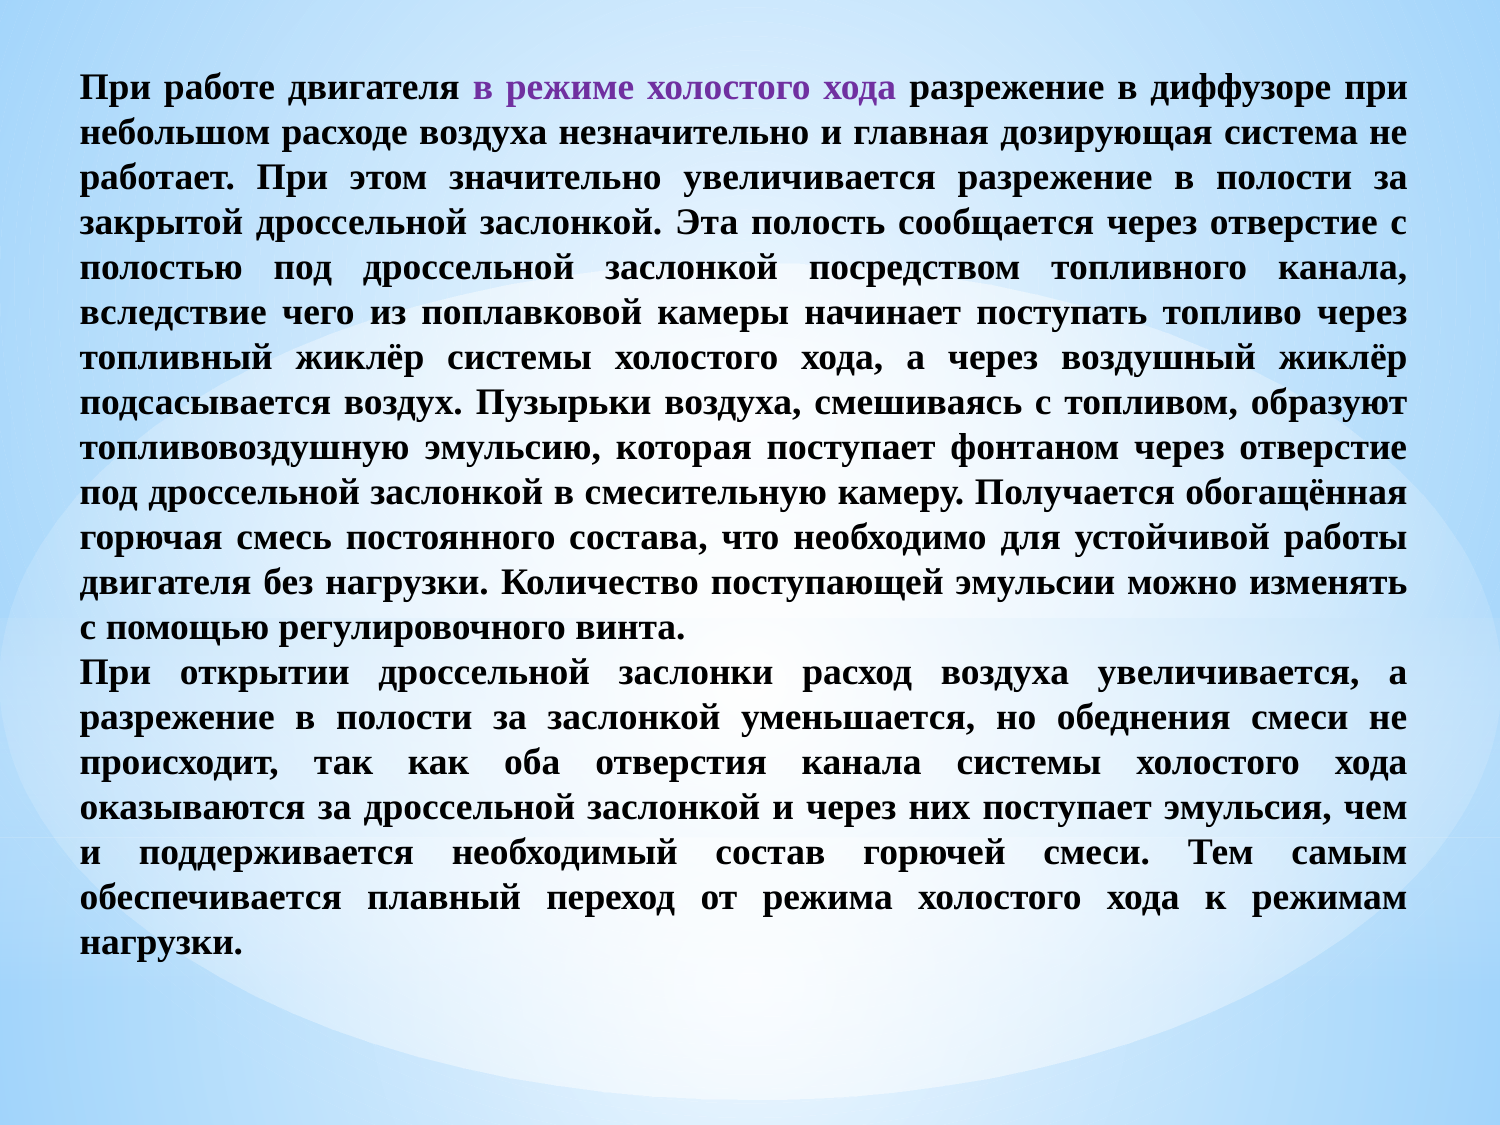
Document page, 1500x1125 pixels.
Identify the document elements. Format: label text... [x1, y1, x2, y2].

text_box При работе двигателя в режиме холостого хода разрежение в диффузоре при небольшом расходе воздуха незначительно и главная дозирующая система не работает. При этом значительно увеличивается разрежение в полости за закрытой дроссельной заслонкой. Эта полость сообщается через отверстие с полостью под дроссельной заслонкой посредством топливного канала, вследствие чего из поплавковой камеры начинает поступать топливо через топливный жиклёр системы холостого хода, а через воздушный жиклёр подсасывается воздух. Пузырьки воздуха, смешиваясь с топливом, образуют топливовоздушную эмульсию, которая поступает фонтаном через отверстие под дроссельной заслонкой в смесительную камеру. Получается обогащённая горючая смесь постоянного состава, что необходимо для устойчивой работы двигателя без нагрузки. Количество поступающей эмульсии можно изменять с помощью регулировочного винта. При открытии дроссельной заслонки расход воздуха увеличивается, а разрежение в полости за заслонкой уменьшается, но обеднения смеси не происходит, так как оба отверстия канала системы холостого хода оказываются за дроссельной заслонкой и через них поступает эмульсия, чем и поддерживается необходимый состав горючей смеси. Тем самым обеспечивается плавный переход от режима холостого хода к режимам нагрузки. [64, 54, 1424, 970]
